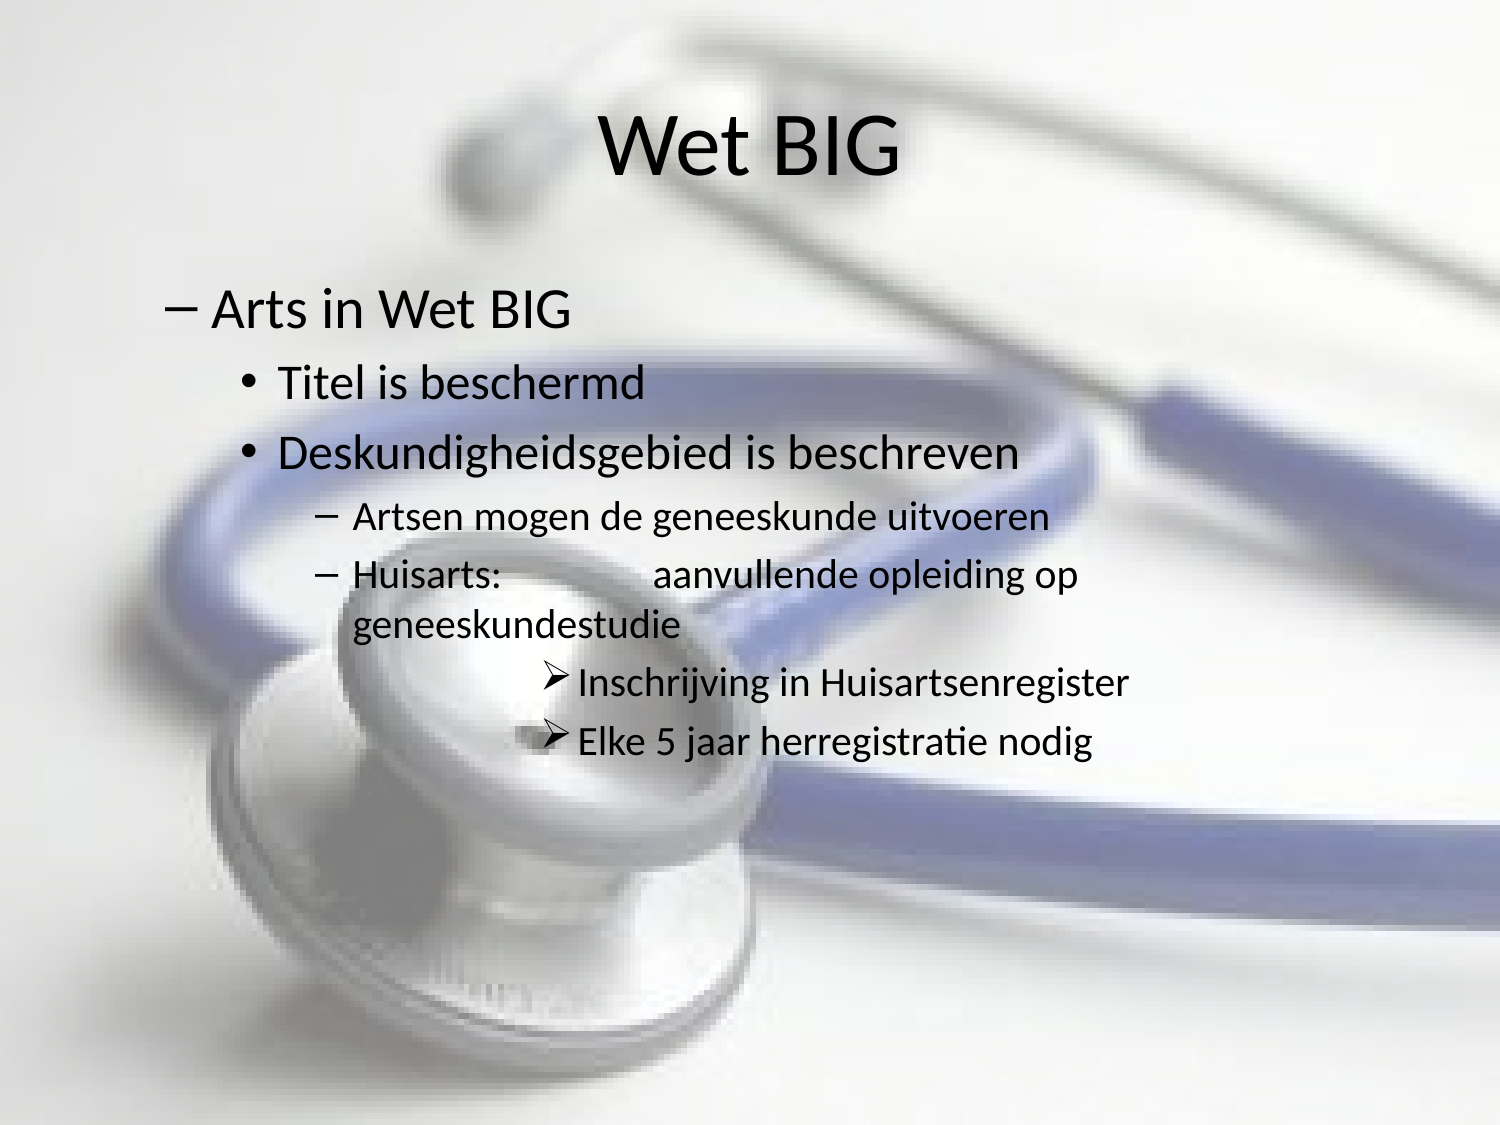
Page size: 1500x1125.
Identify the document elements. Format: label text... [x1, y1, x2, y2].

list Arts in Wet BIG Titel is beschermd Deskundigheidsgebied is beschreven Artsen mogen de geneeskunde uitvoeren Huisarts: aanvullende opleiding op geneeskundestudie Inschrijving in Huisartsenregister Elke 5 jaar herregistratie nodig [75, 262, 1425, 1005]
title Wet BIG [75, 45, 1425, 233]
